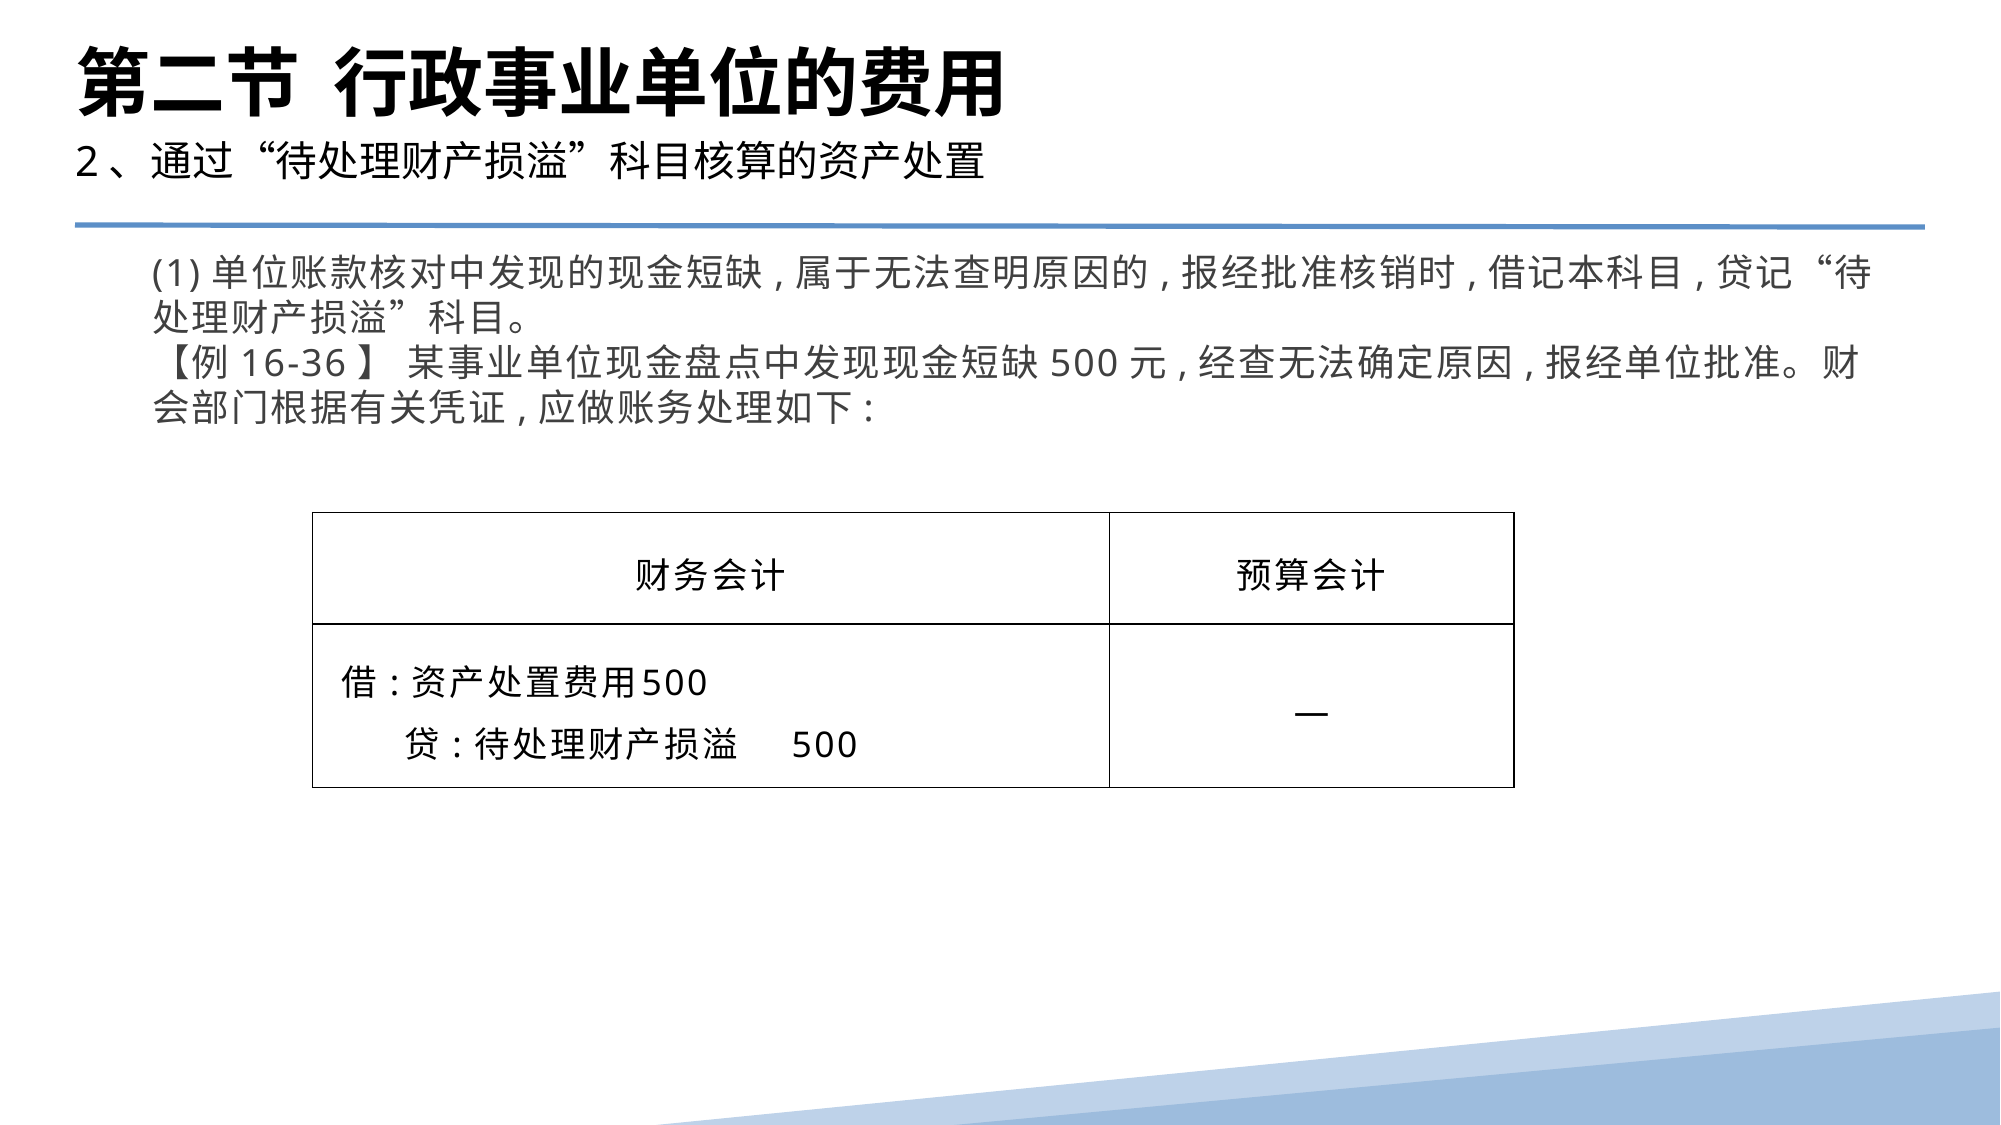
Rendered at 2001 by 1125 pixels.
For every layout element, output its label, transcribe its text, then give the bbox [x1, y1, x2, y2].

text_box 第二节 行政事业单位的费用 [75, 24, 1925, 124]
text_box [74, 224, 1925, 228]
table_cell — [1110, 625, 1513, 787]
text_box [656, 991, 2000, 1125]
text_box 2、通过“待处理财产损溢”科目核算的资产处置 [75, 124, 1925, 200]
table_cell 借:资产处置费用 500 贷:待处理财产损溢 500 [313, 625, 1109, 787]
table_header 财务会计 [313, 513, 1109, 623]
text_box (1)单位账款核对中发现的现金短缺,属于无法查明原因的,报经批准核销时,借记本科目,贷记“待处理财产损溢”科目。 【例16-36】 某事业单位现金盘点中发现现金短缺500元,经查无法确定原因,报经单位批准。财会部门根据有关凭证,应做账务处理如下: [141, 234, 1901, 498]
table_header 预算会计 [1110, 513, 1513, 623]
